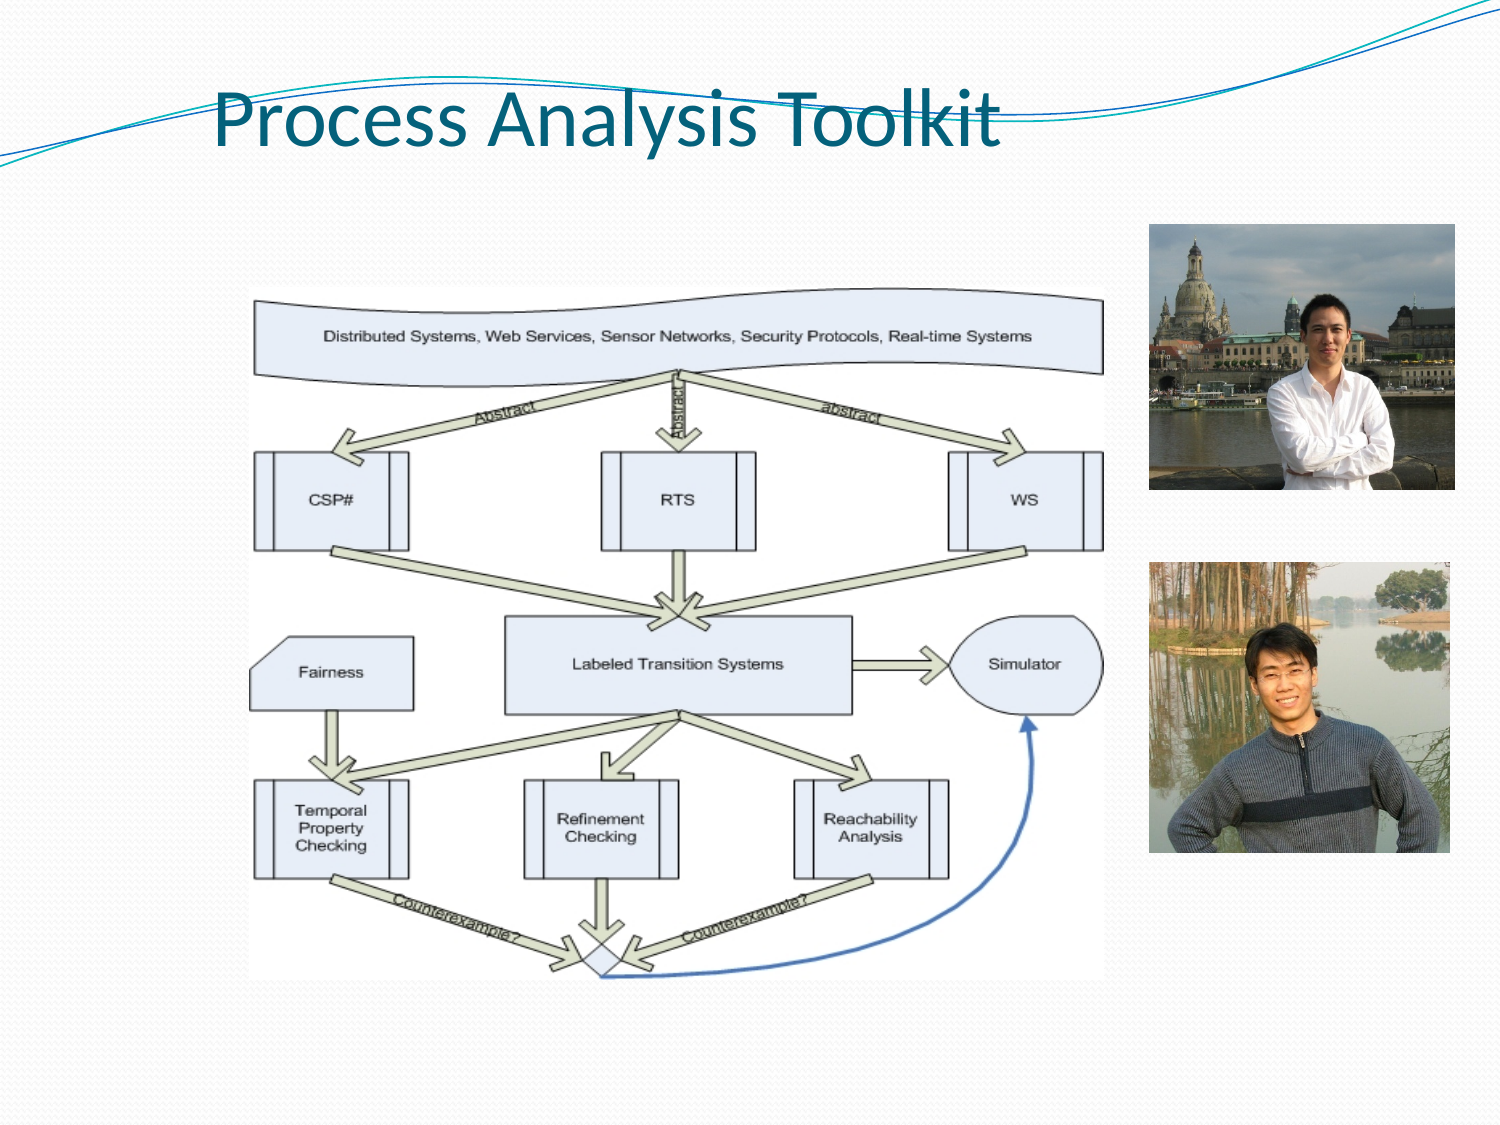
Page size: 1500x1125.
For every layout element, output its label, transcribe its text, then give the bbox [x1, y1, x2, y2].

title Process Analysis Toolkit [212, 49, 1113, 264]
picture [1149, 562, 1451, 854]
picture [249, 287, 1105, 980]
picture [1149, 224, 1455, 491]
